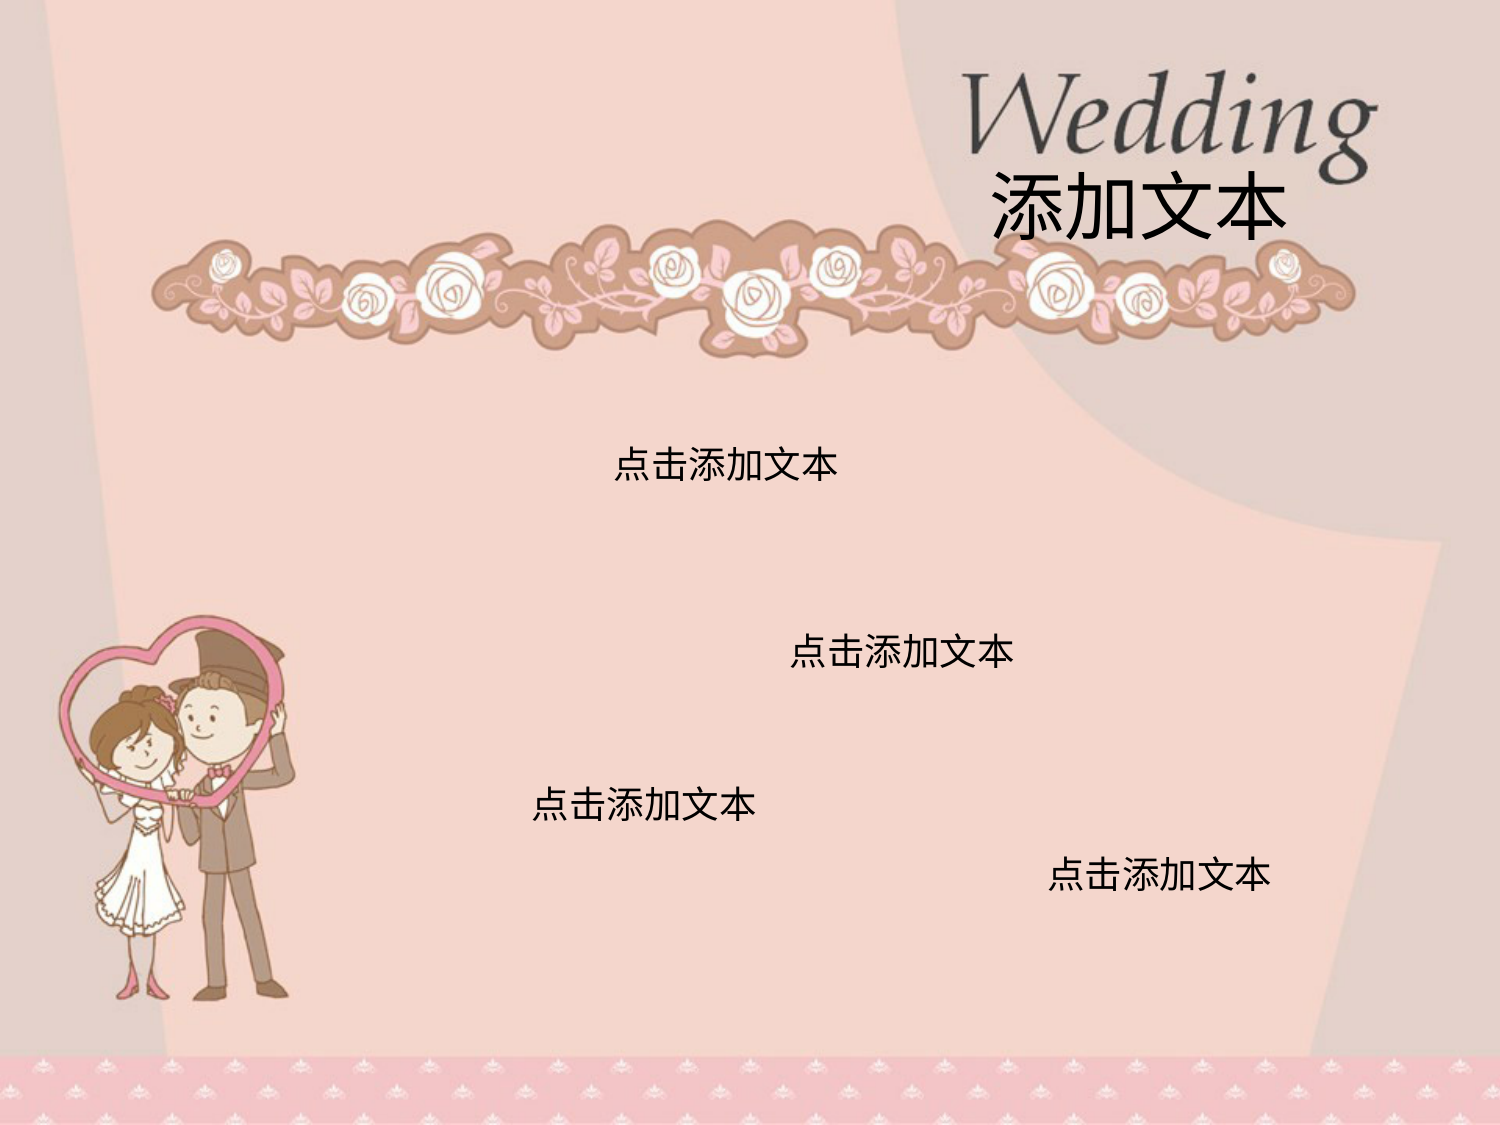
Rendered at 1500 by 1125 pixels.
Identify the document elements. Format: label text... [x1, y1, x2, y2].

text_box 添加文本 [974, 152, 1305, 258]
text_box 点击添加文本 [598, 433, 854, 494]
text_box 点击添加文本 [774, 621, 1030, 681]
picture [0, 0, 1500, 1125]
text_box 点击添加文本 [516, 773, 772, 834]
text_box 点击添加文本 [1032, 843, 1288, 904]
